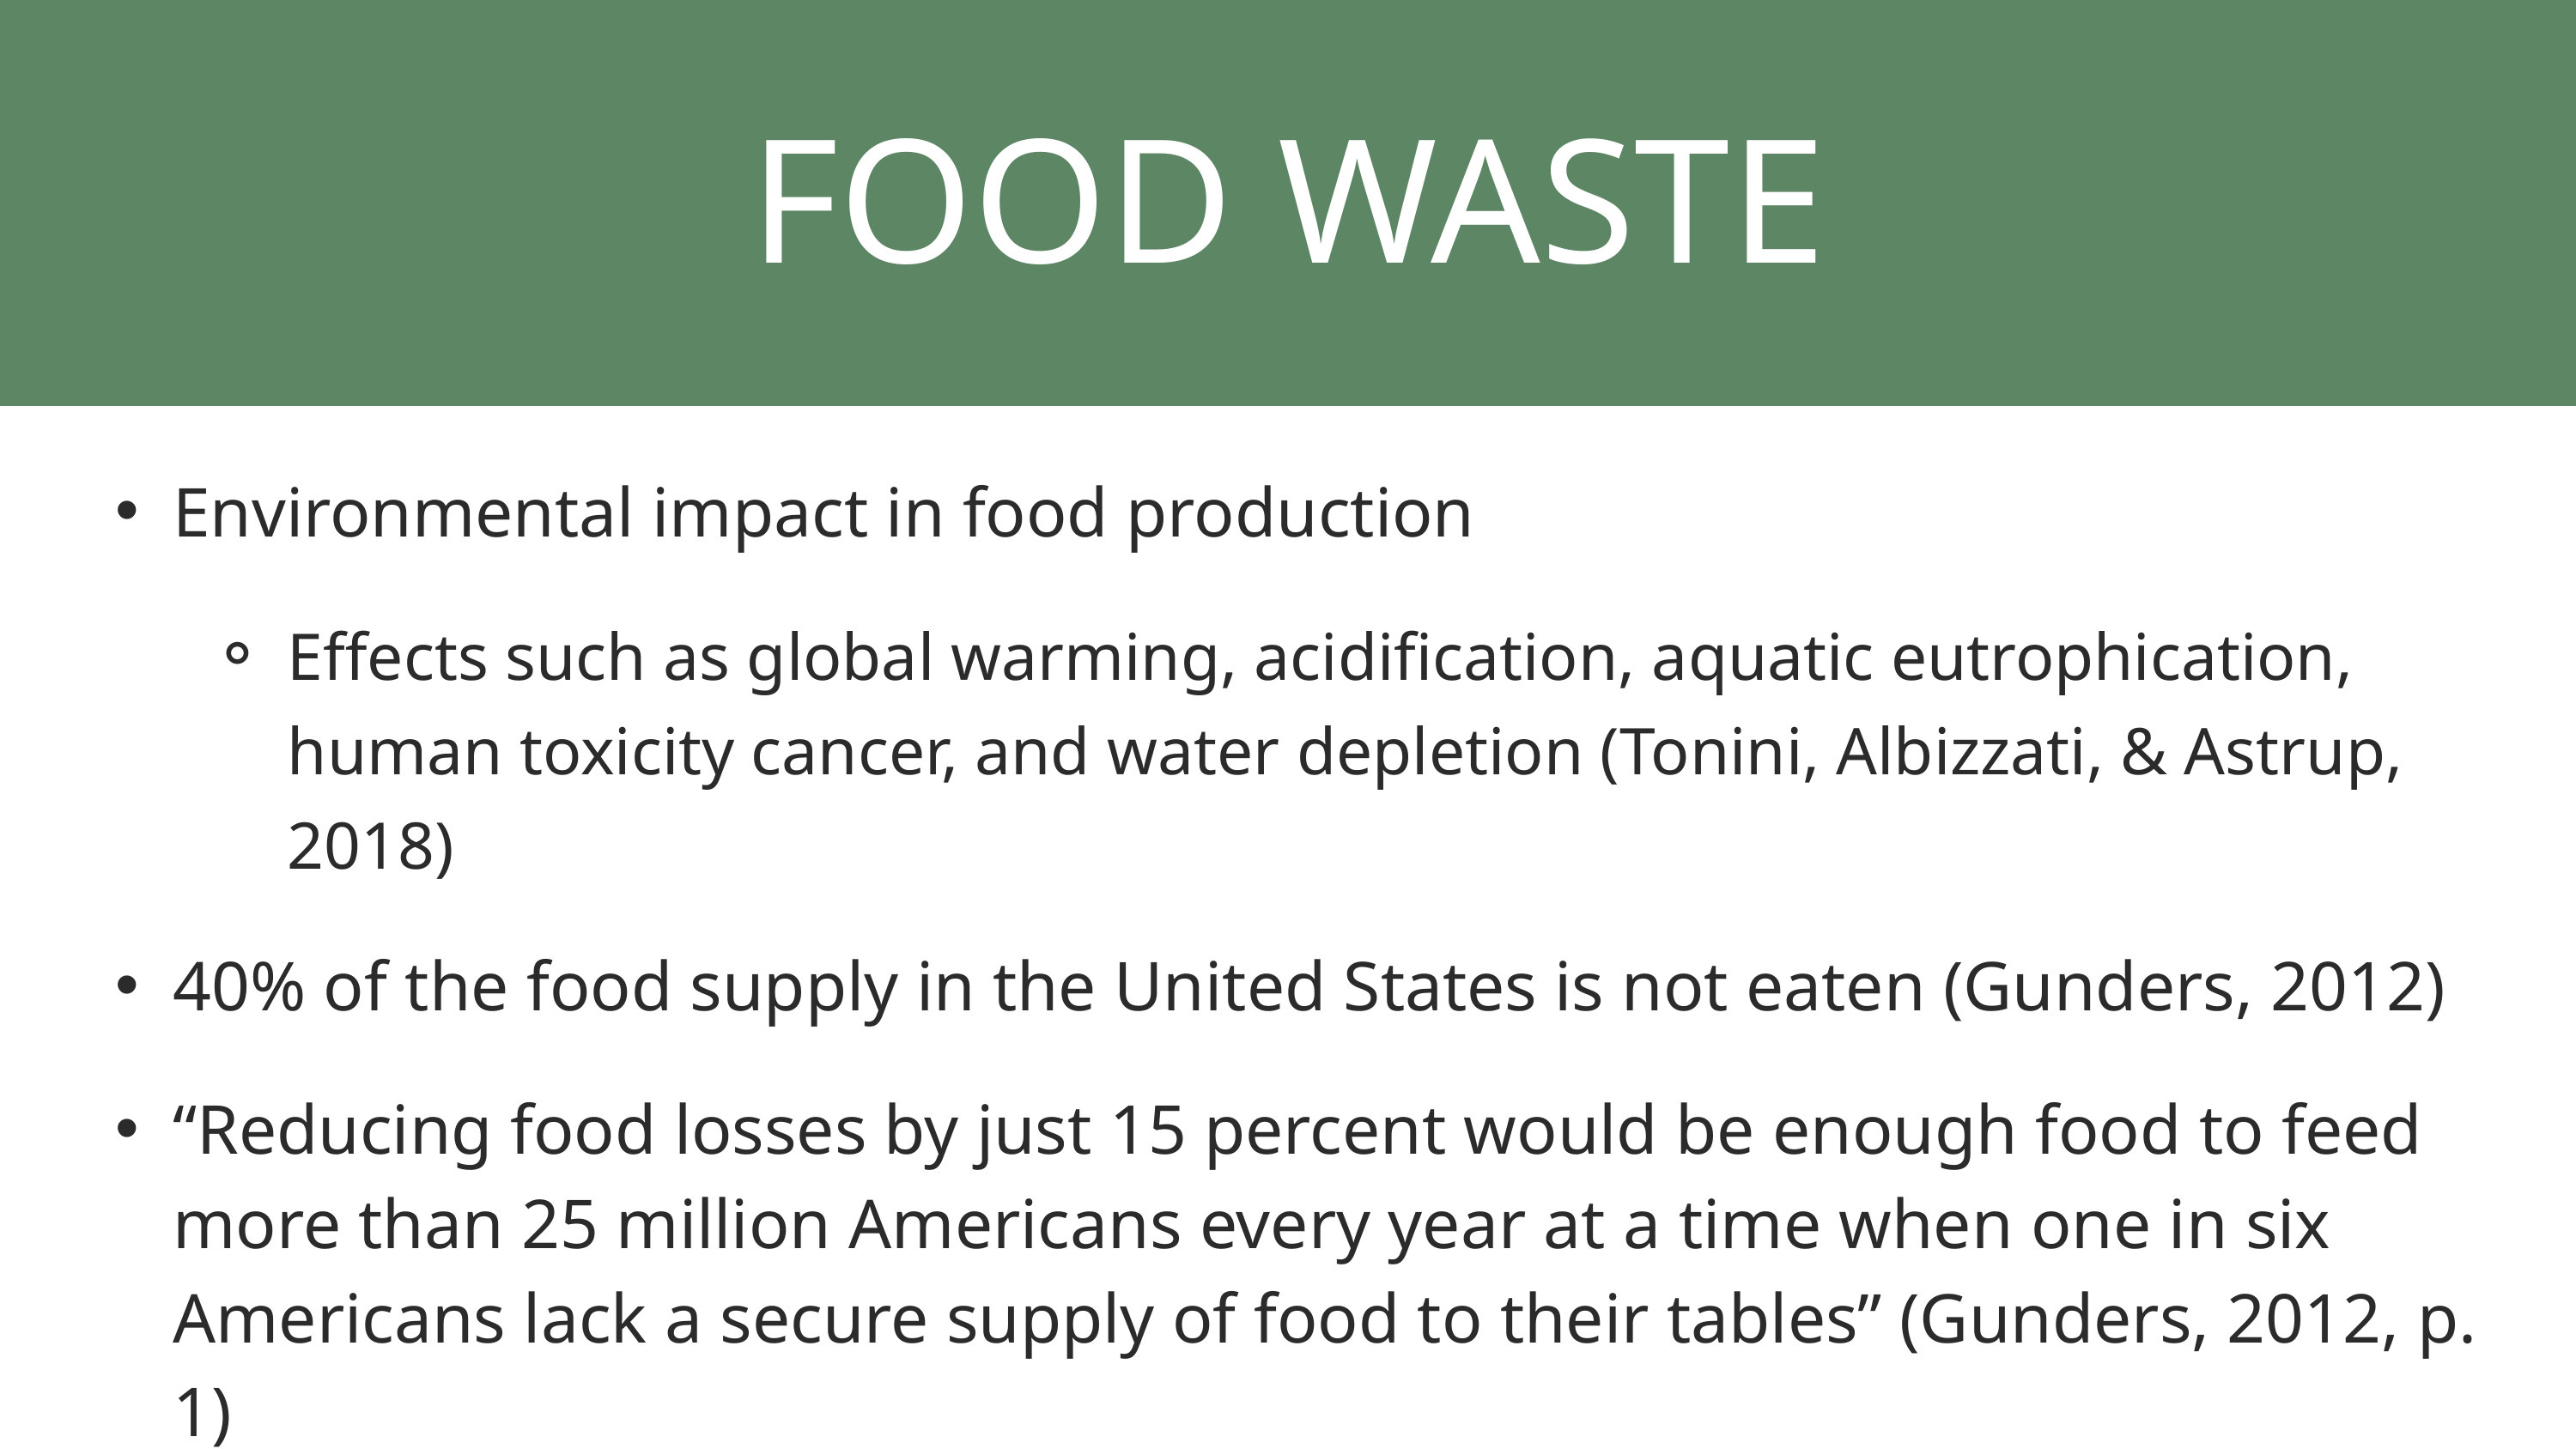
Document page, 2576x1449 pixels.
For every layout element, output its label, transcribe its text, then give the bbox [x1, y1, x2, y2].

text_box Environmental impact in food production Effects such as global warming, acidification, aquatic eutrophication, human toxicity cancer, and water depletion (Tonini, Albizzati, & Astrup, 2018) 40% of the food supply in the United States is not eaten (Gunders, 2012) “Reducing food losses by just 15 percent would be enough food to feed more than 25 million Americans every year at a time when one in six Americans lack a secure supply of food to their tables” (Gunders, 2012, p. 1) [58, 455, 2518, 1449]
text_box [0, 0, 2576, 406]
text_box FOOD WASTE [105, 125, 2471, 298]
